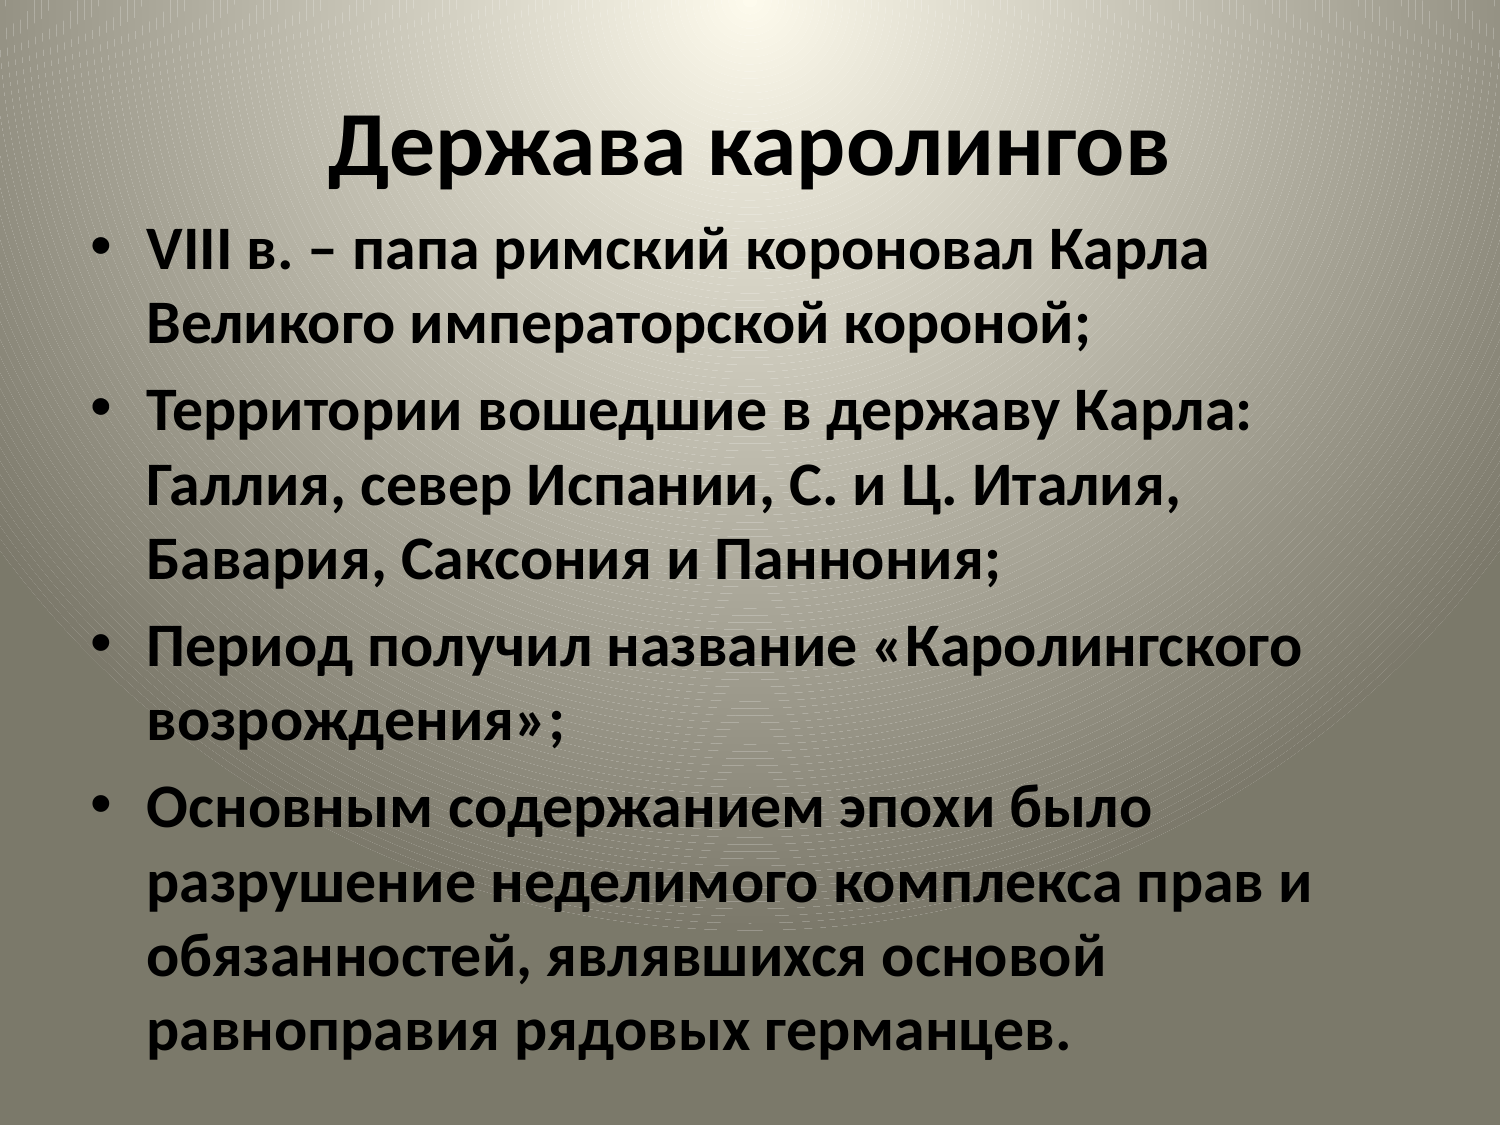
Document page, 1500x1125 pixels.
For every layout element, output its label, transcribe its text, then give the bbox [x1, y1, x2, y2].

title Держава каролингов [75, 45, 1425, 200]
list VIII в. – папа римский короновал Карла Великого императорской короной; Территории вошедшие в державу Карла: Галлия, север Испании, С. и Ц. Италия, Бавария, Саксония и Паннония; Период получил название «Каролингского возрождения»; Основным содержанием эпохи было разрушение неделимого комплекса прав и обязанностей, являвшихся основой равноправия рядовых германцев. [75, 200, 1425, 1075]
